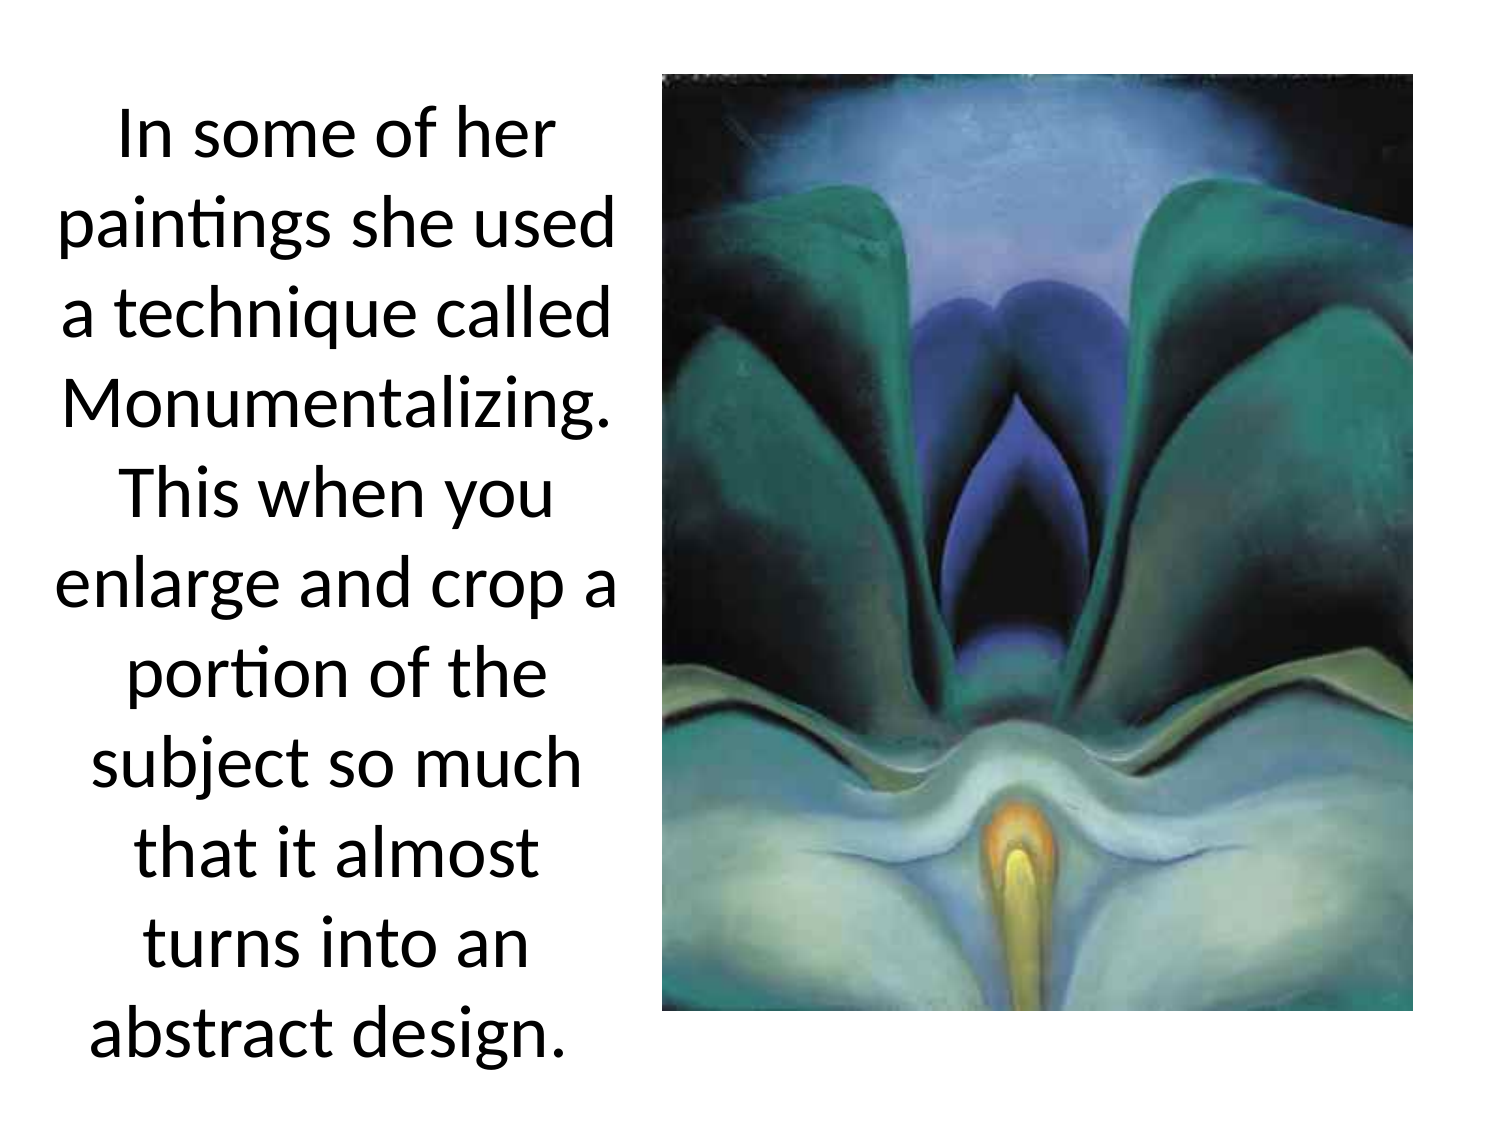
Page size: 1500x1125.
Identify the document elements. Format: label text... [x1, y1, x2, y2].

text_box In some of her paintings she used a technique called Monumentalizing. This when you enlarge and crop a portion of the subject so much that it almost turns into an abstract design. [37, 74, 638, 1080]
picture [662, 74, 1413, 1011]
